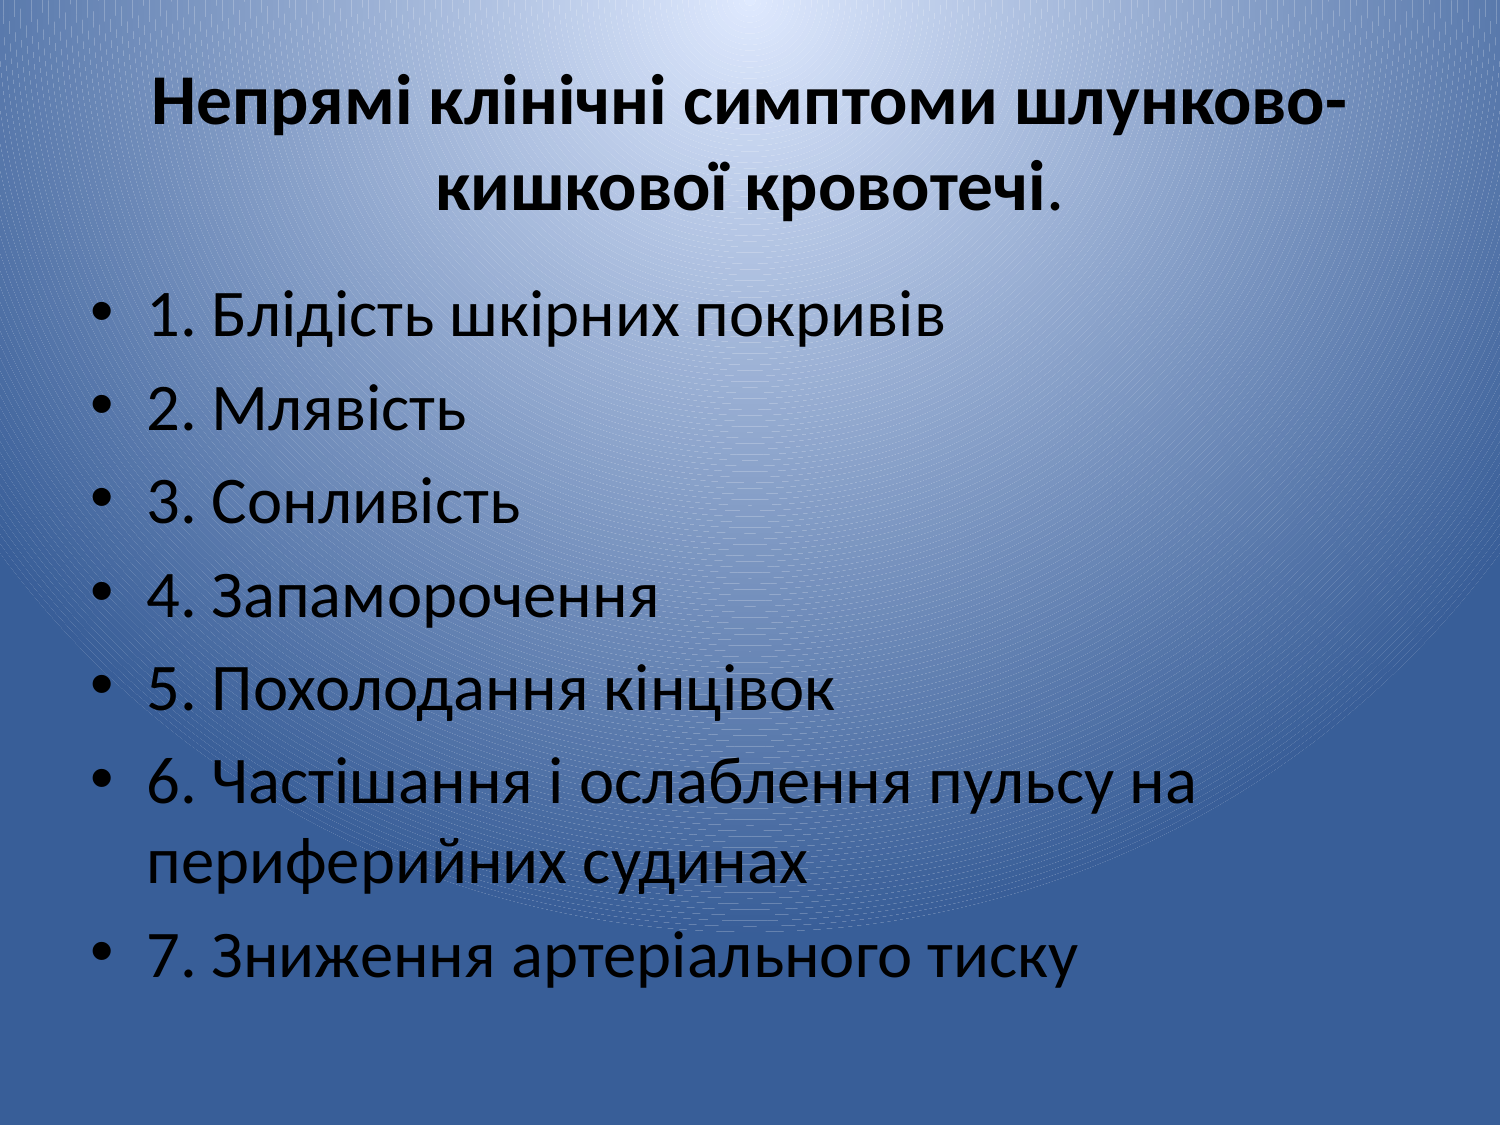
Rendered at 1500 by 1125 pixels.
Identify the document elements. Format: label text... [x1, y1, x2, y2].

list 1. Блідість шкірних покривів 2. Млявість 3. Сонливість 4. Запаморочення 5. Похолодання кінцівок 6. Частішання і ослаблення пульсу на периферийних судинах 7. Зниження артеріального тиску [75, 262, 1425, 1005]
title Непрямі клінічні симптоми шлунково-кишкової кровотечі. [75, 45, 1425, 233]
